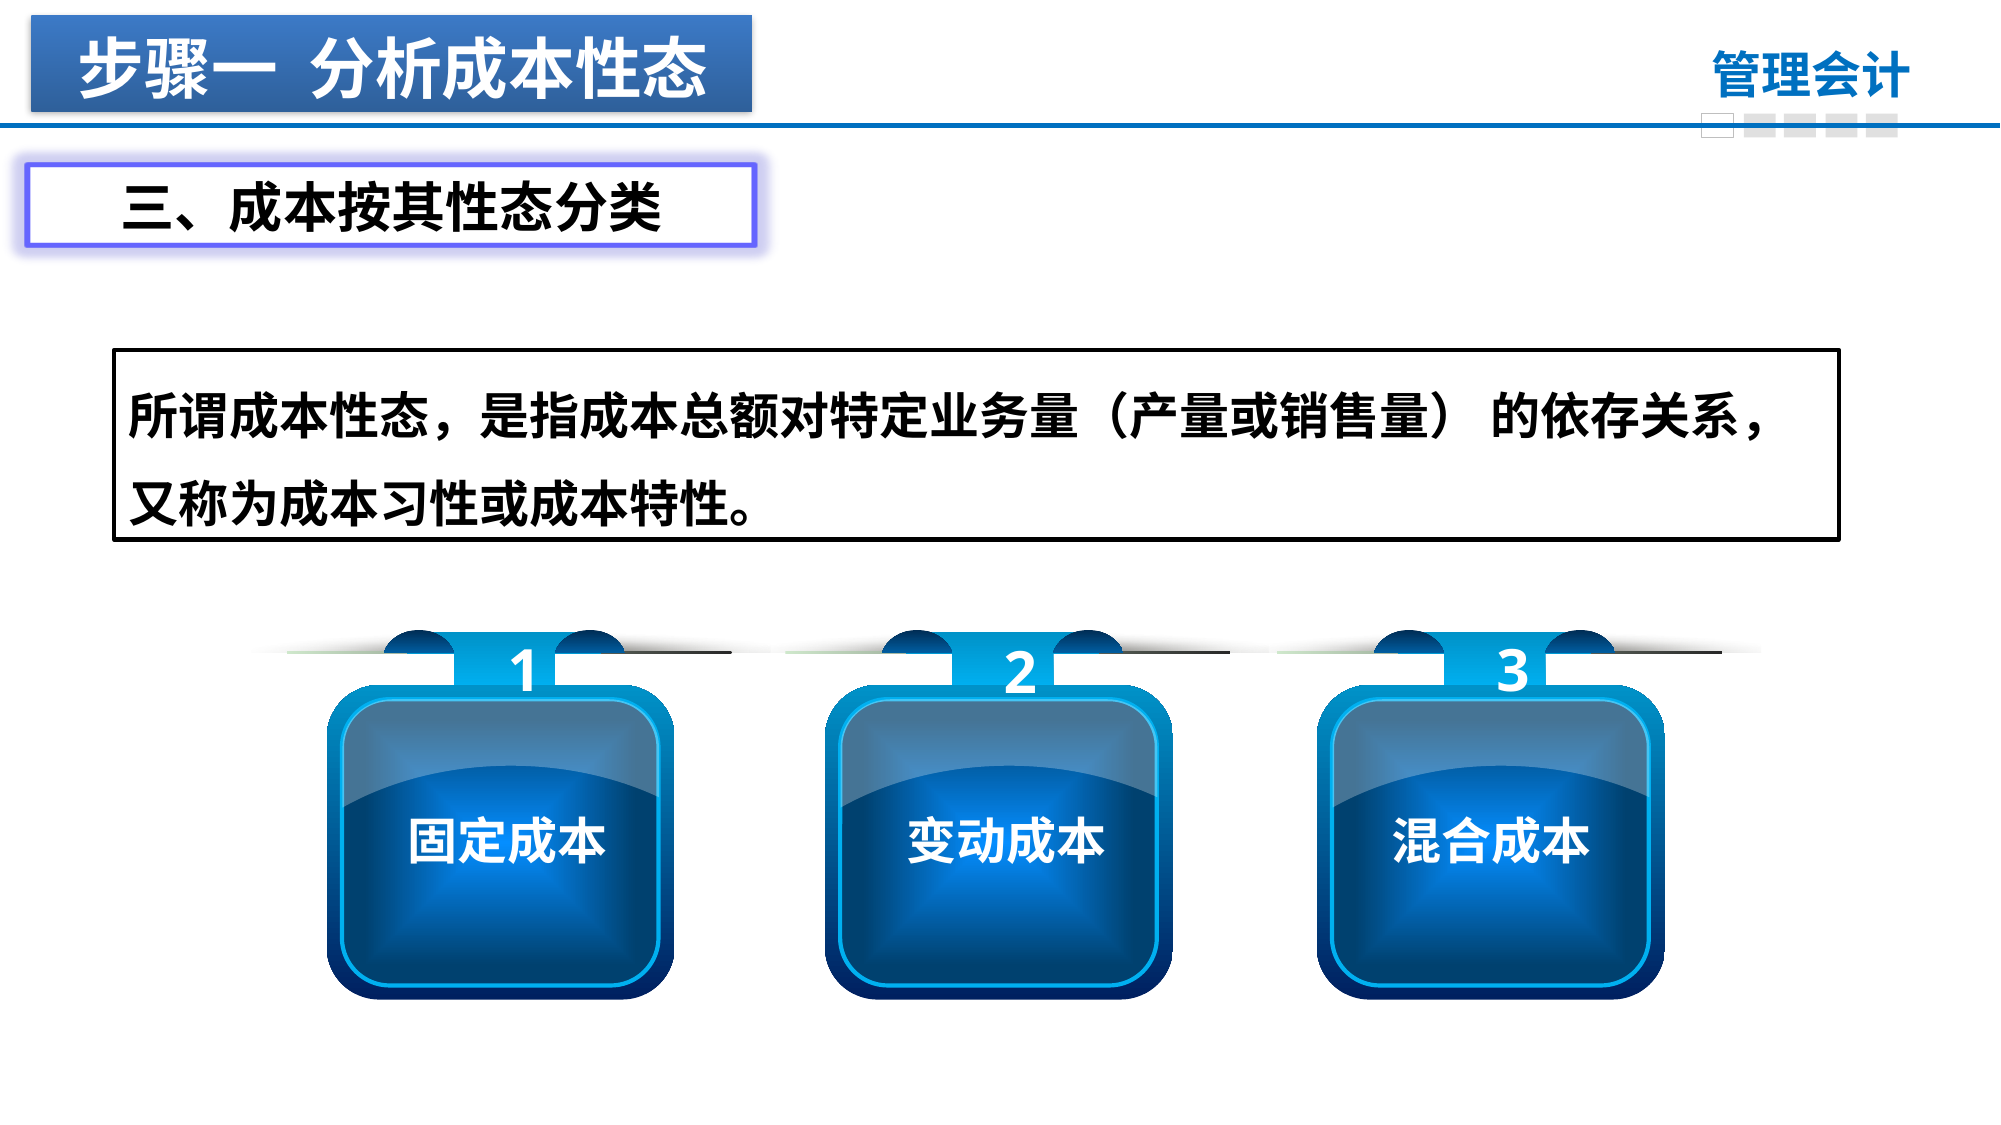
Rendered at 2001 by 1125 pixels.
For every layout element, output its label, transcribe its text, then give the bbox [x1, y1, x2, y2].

text_box 所谓成本性态，是指成本总额对特定业务量（产量或销售量） 的依存关系，又称为成本习性或成本特性。 [112, 348, 1841, 542]
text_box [250, 629, 747, 1000]
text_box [31, 14, 753, 117]
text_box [748, 629, 1239, 1000]
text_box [1240, 629, 1762, 1000]
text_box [0, 136, 788, 273]
